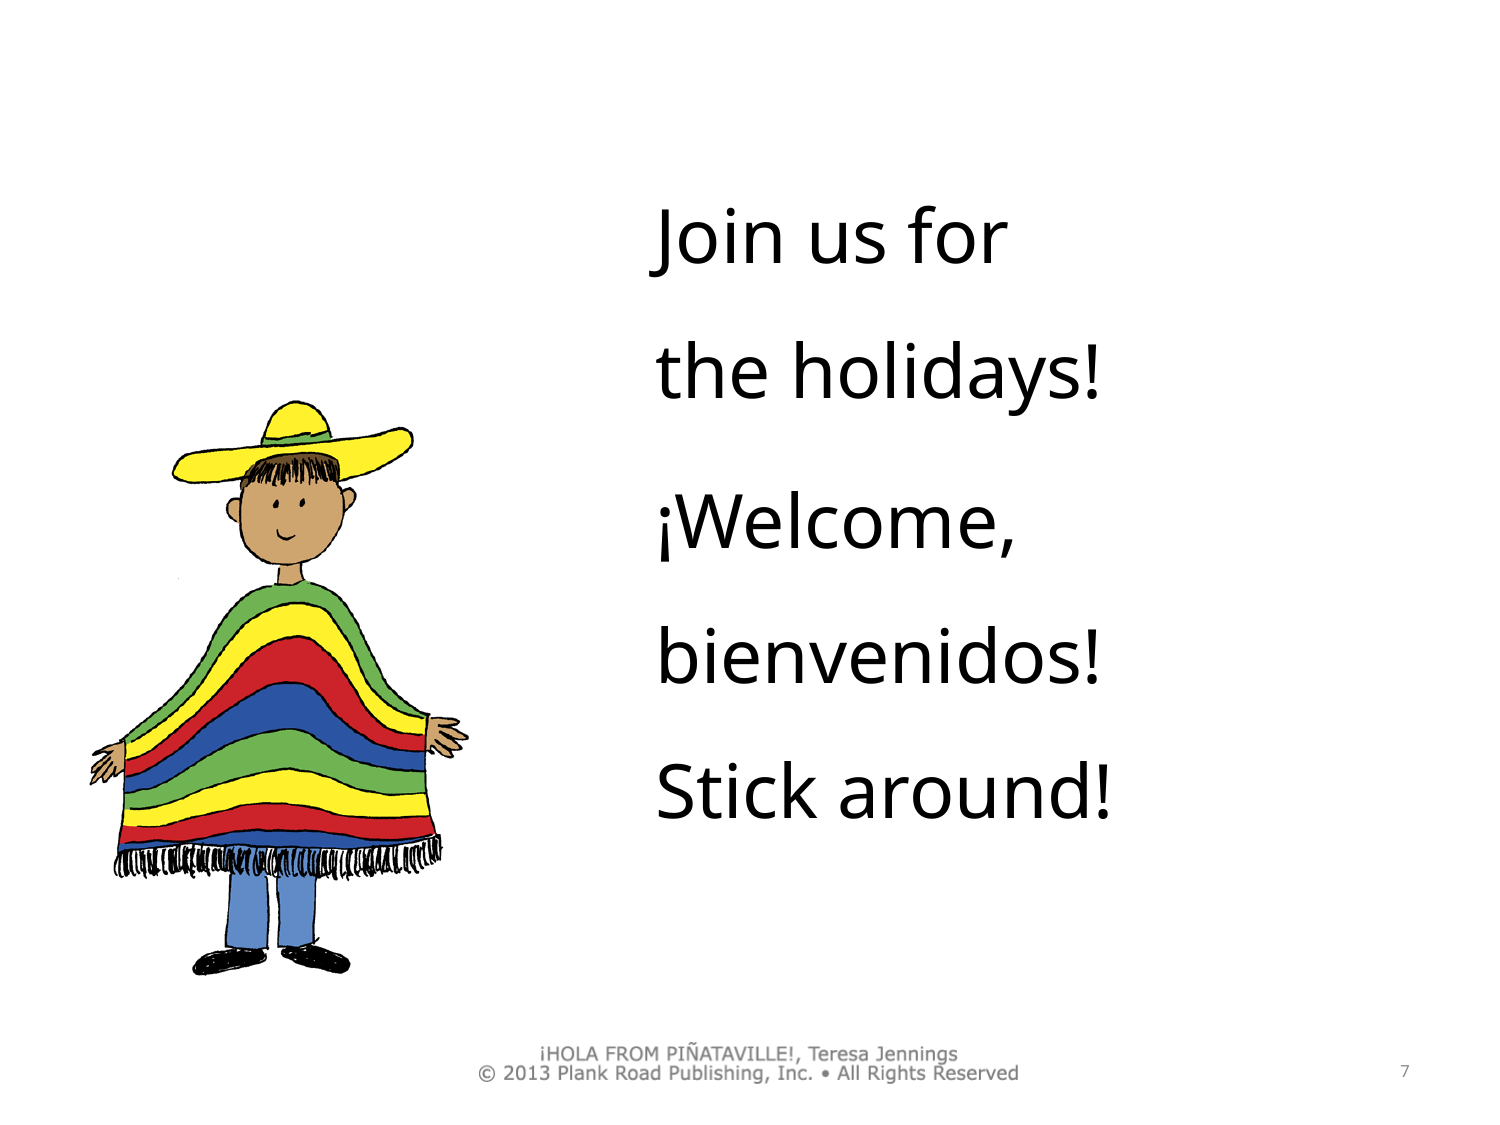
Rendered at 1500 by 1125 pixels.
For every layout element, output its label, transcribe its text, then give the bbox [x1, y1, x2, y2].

picture [75, 377, 496, 997]
list Join us for the holidays! ¡Welcome, bienvenidos! Stick around! [640, 136, 1425, 1014]
picture [479, 1042, 1018, 1084]
slide_number 7 [1074, 1042, 1425, 1103]
